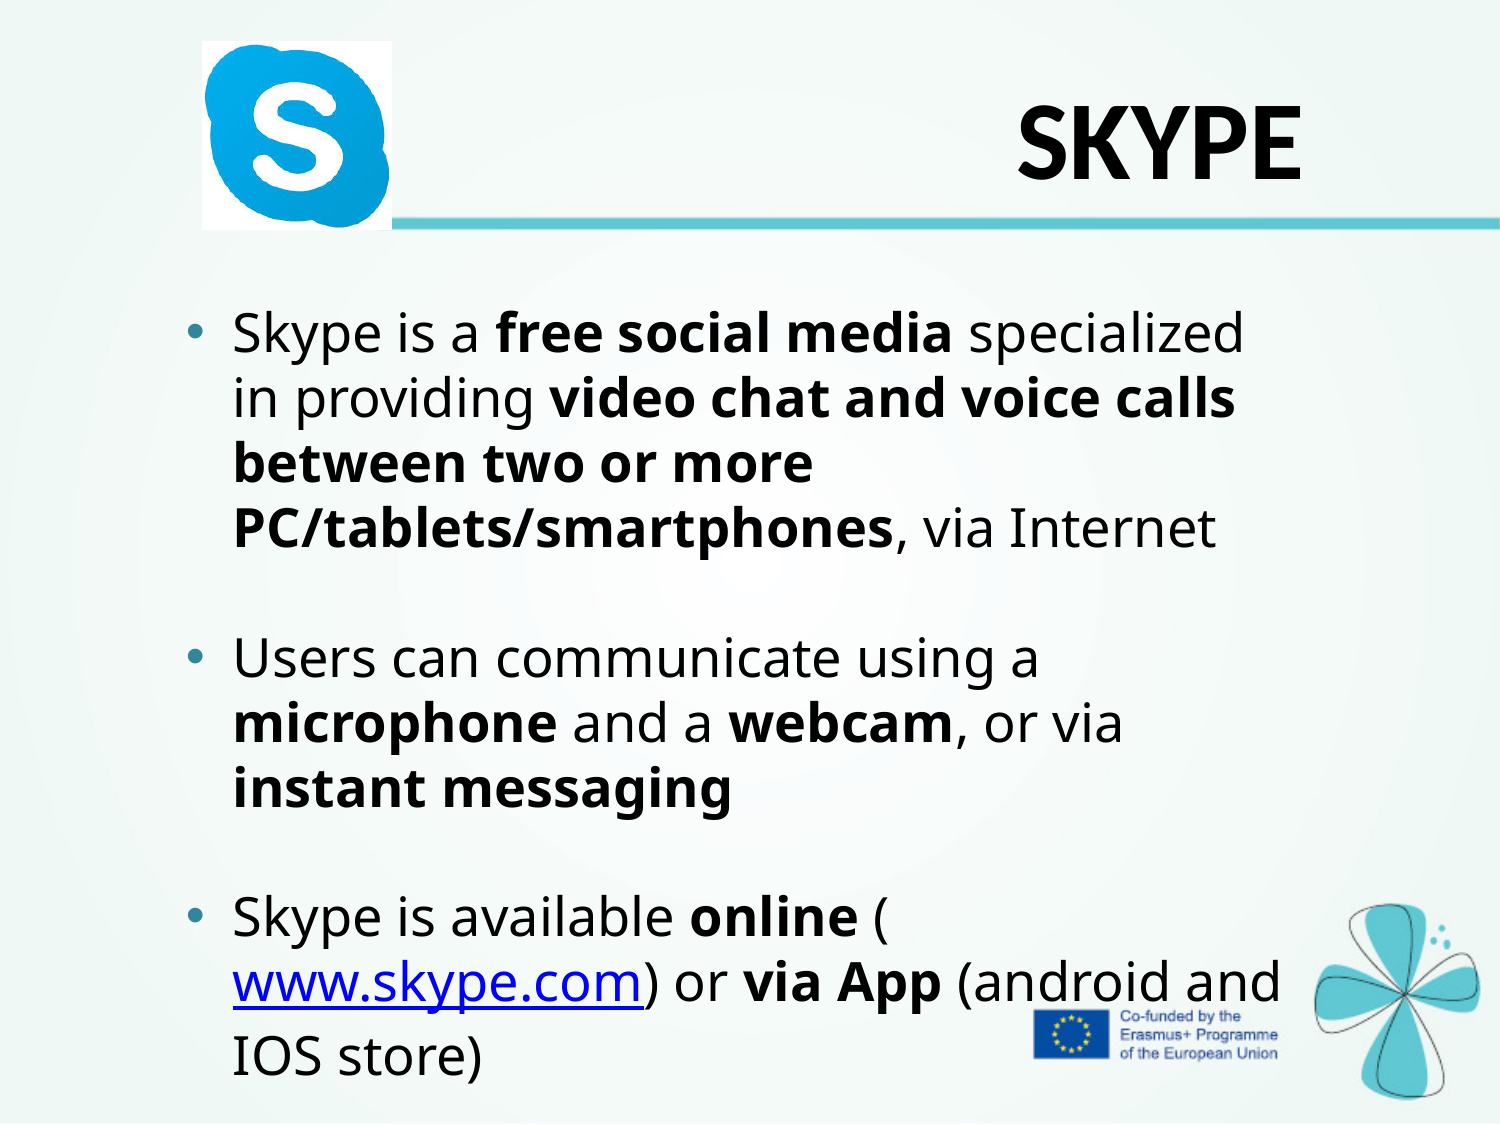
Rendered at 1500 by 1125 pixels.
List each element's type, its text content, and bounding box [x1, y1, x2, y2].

text_box SKYPE [670, 59, 1320, 210]
text_box Skype is a free social media specialized in providing video chat and voice calls between two or more PC/tablets/smartphones, via Internet Users can communicate using a microphone and a webcam, or via instant messaging Skype is available online (www.skype.com) or via App (android and IOS store) [171, 290, 1308, 1125]
picture [0, 0, 1500, 1125]
